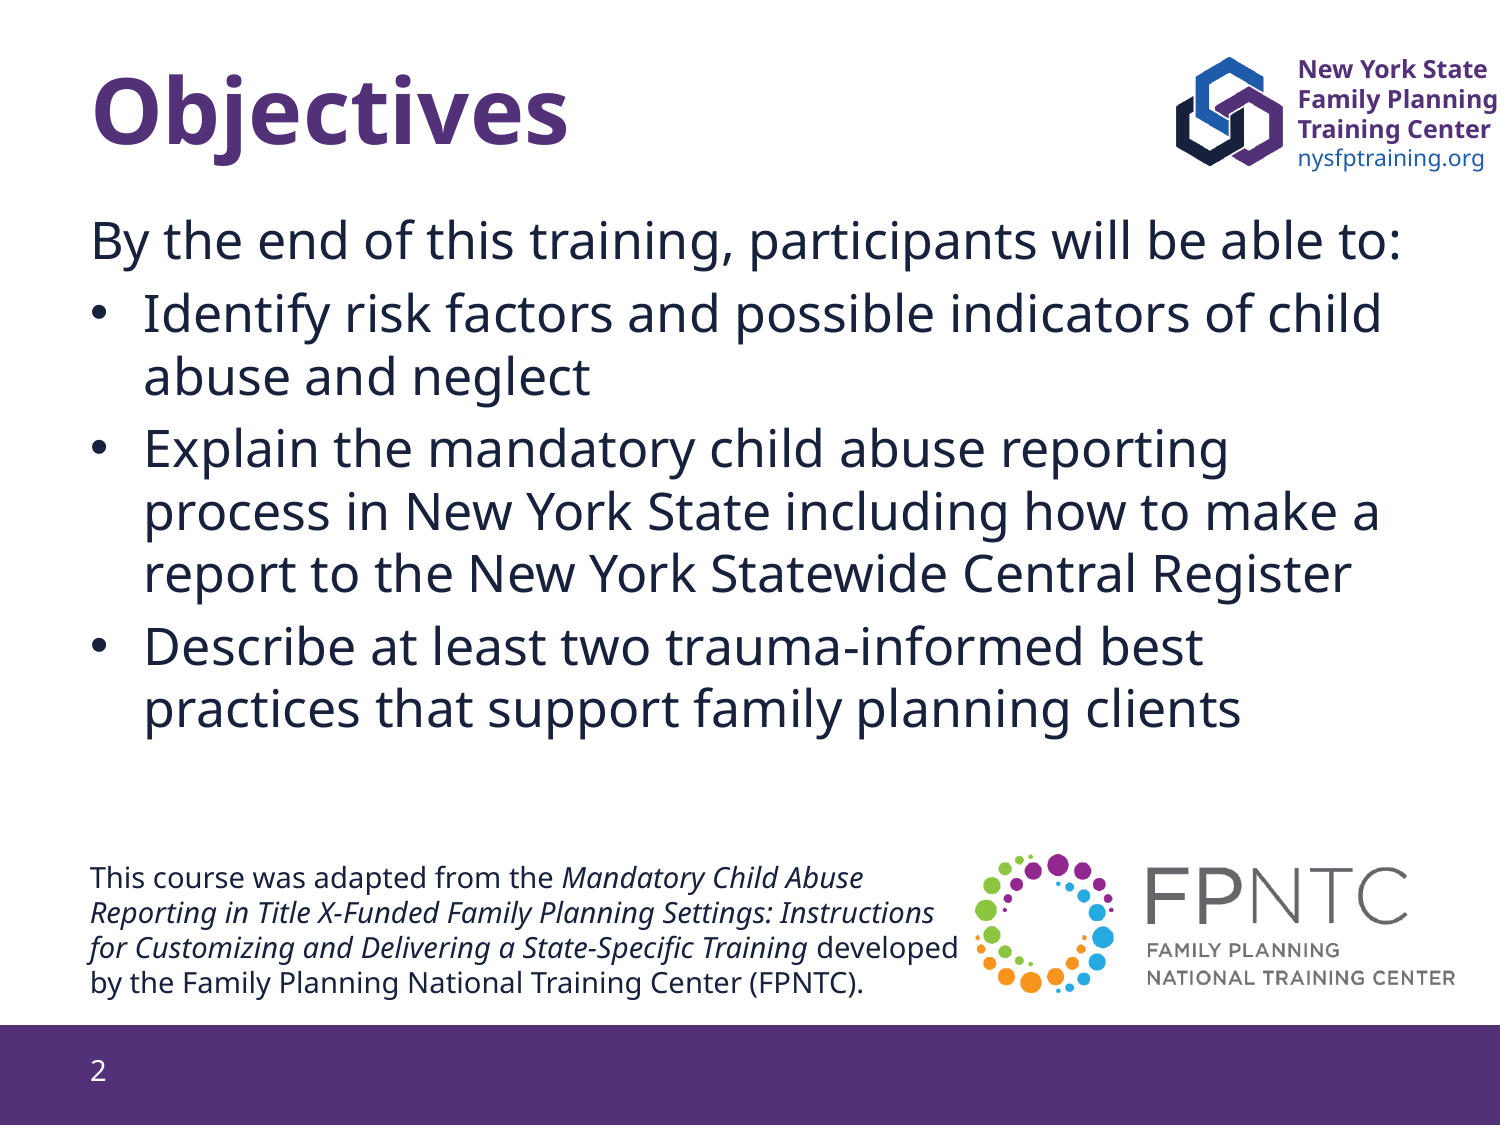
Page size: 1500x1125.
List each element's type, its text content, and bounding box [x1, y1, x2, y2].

title Objectives [75, 45, 775, 200]
picture [974, 854, 1456, 994]
picture [1175, 55, 1284, 168]
text_box This course was adapted from the Mandatory Child Abuse Reporting in Title X-Funded Family Planning Settings: Instructions for Customizing and Delivering a State-Specific Training developed by the Family Planning National Training Center (FPNTC). [74, 851, 975, 1007]
slide_number 2 [75, 1042, 285, 1103]
list By the end of this training, participants will be able to: Identify risk factors and possible indicators of child abuse and neglect Explain the mandatory child abuse reporting process in New York State including how to make a report to the New York Statewide Central Register Describe at least two trauma-informed best practices that support family planning clients [75, 200, 1425, 852]
